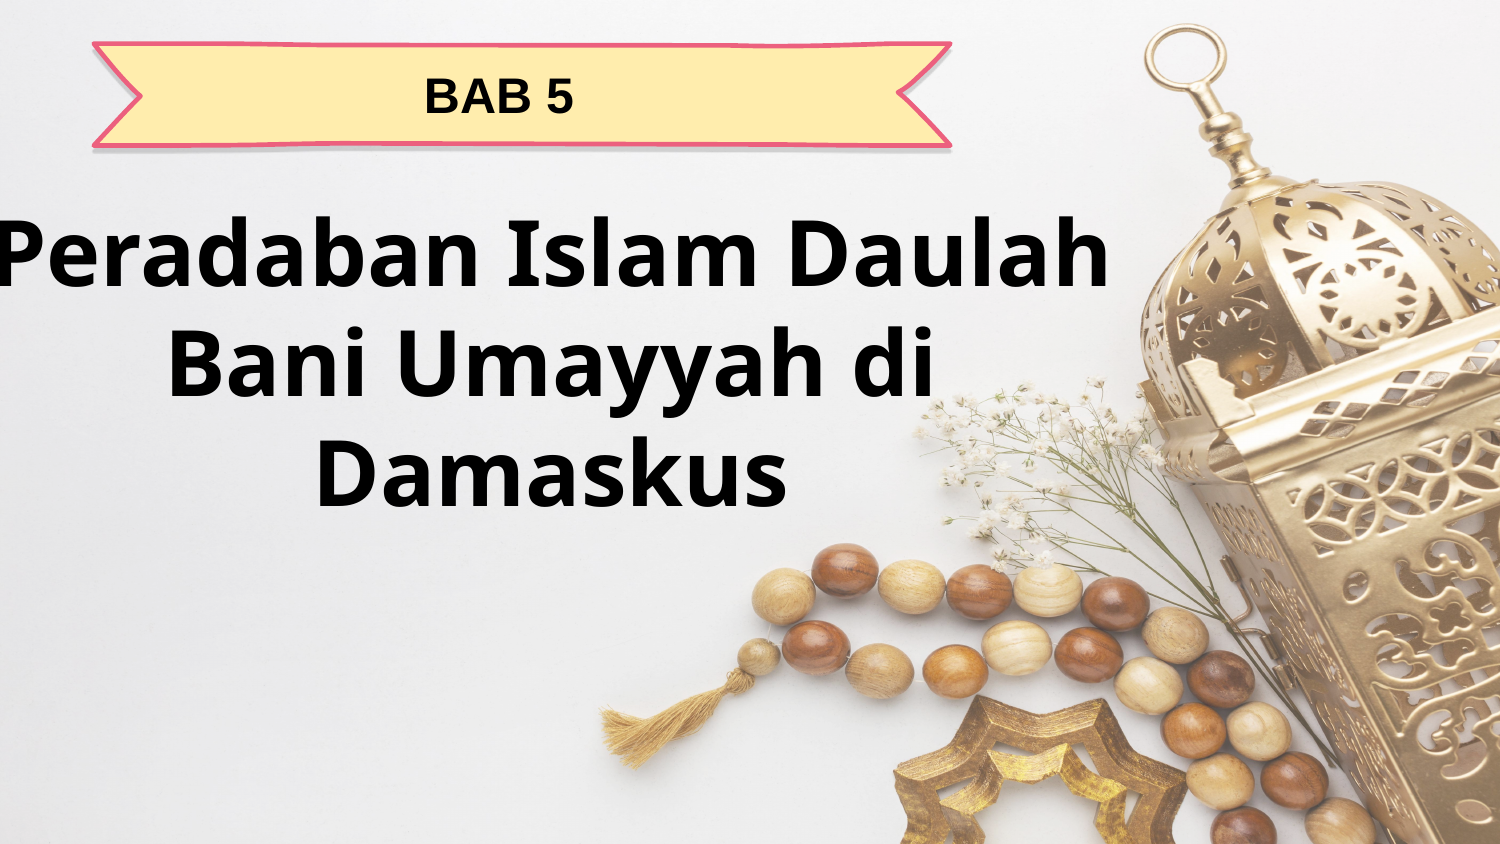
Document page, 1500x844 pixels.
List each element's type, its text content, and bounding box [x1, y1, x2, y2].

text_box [0, 0, 1500, 844]
text_box Peradaban Islam Daulah Bani Umayyah di Damaskus [0, 187, 1169, 533]
text_box [93, 43, 951, 146]
text_box BAB 5 [284, 56, 714, 132]
